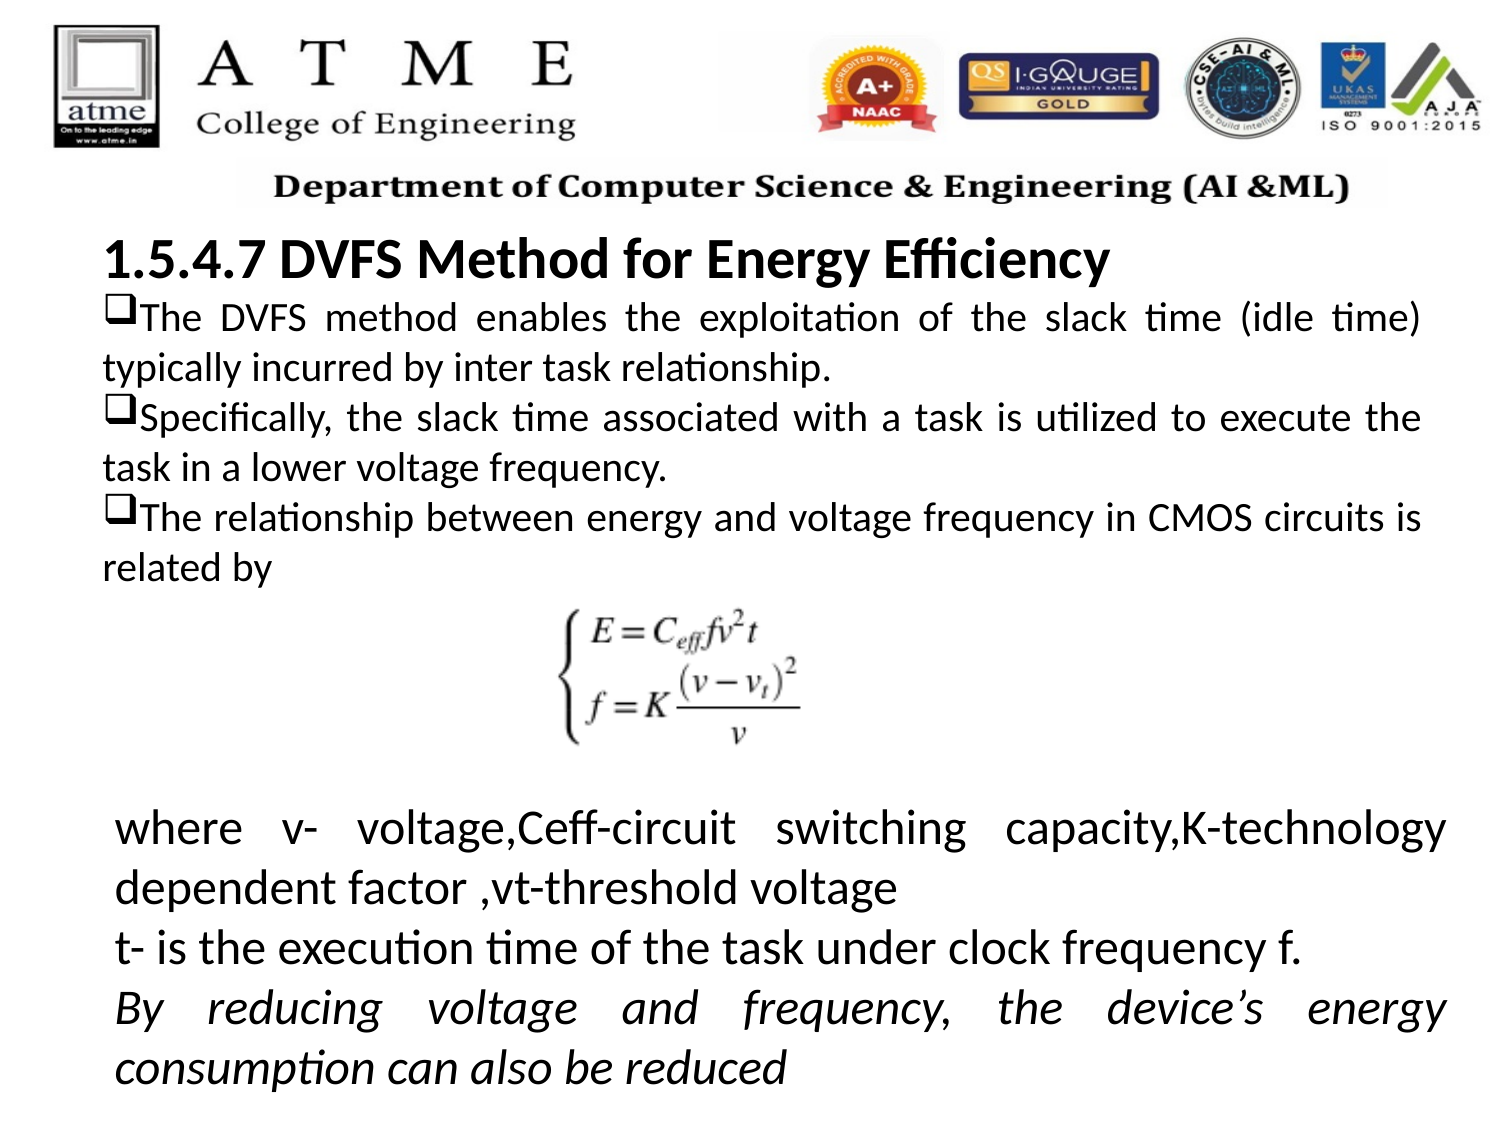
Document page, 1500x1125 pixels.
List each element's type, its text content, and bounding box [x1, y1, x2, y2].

text_box 1.5.4.7 DVFS Method for Energy Efficiency The DVFS method enables the exploitation of the slack time (idle time) typically incurred by inter task relationship. Specifically, the slack time associated with a task is utilized to execute the task in a lower voltage frequency. The relationship between energy and voltage frequency in CMOS circuits is related by [87, 234, 1438, 598]
picture [24, 0, 1500, 226]
picture [537, 587, 813, 763]
text_box where v- voltage,Ceff-circuit switching capacity,K-technology dependent factor ,vt-threshold voltage t- is the execution time of the task under clock frequency f. By reducing voltage and frequency, the device’s energy consumption can also be reduced [99, 787, 1463, 1103]
